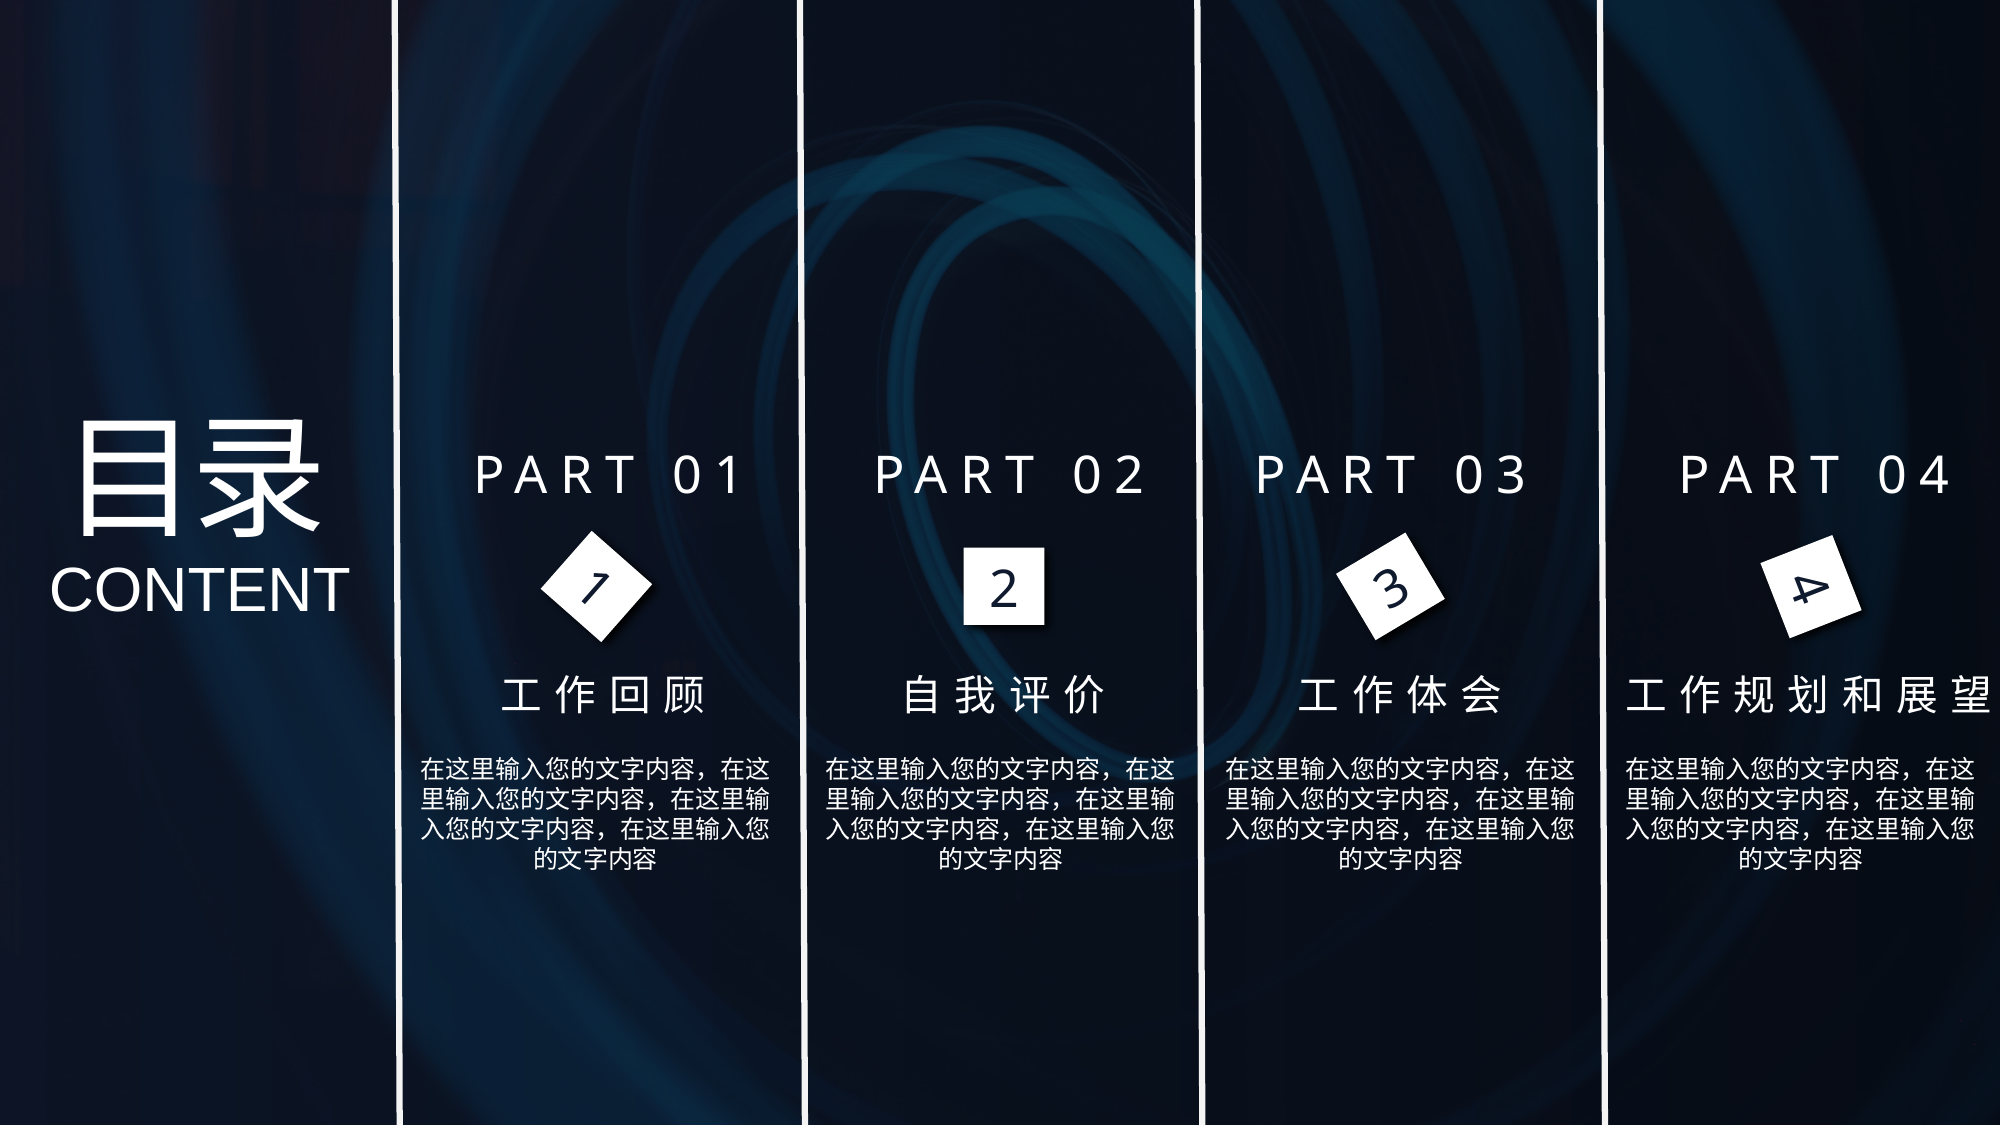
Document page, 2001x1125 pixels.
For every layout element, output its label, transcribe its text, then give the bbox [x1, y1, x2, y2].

text_box 工作体会 [1283, 661, 1518, 727]
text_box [1197, 0, 1203, 1125]
text_box [806, 0, 1197, 1125]
text_box 工作回顾 [485, 661, 720, 727]
text_box 目录 [18, 383, 371, 561]
text_box PART 01 [458, 433, 760, 511]
text_box PART 04 [1663, 433, 1965, 511]
text_box 2 [963, 547, 1045, 625]
text_box 工作规划和展望 [1610, 661, 2000, 727]
text_box PART 03 [1240, 433, 1542, 511]
text_box [1606, 0, 2000, 1125]
text_box 在这里输入您的文字内容，在这里输入您的文字内容，在这里输入您的文字内容，在这里输入您的文字内容 [1209, 746, 1593, 911]
text_box CONTENT [23, 541, 377, 632]
text_box 在这里输入您的文字内容，在这里输入您的文字内容，在这里输入您的文字内容，在这里输入您的文字内容 [809, 746, 1193, 911]
text_box 1 [540, 530, 653, 643]
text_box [394, 0, 400, 1125]
text_box PART 02 [858, 433, 1160, 511]
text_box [1599, 0, 1606, 1125]
text_box 在这里输入您的文字内容，在这里输入您的文字内容，在这里输入您的文字内容，在这里输入您的文字内容 [1609, 746, 1992, 911]
text_box 在这里输入您的文字内容，在这里输入您的文字内容，在这里输入您的文字内容，在这里输入您的文字内容 [404, 746, 787, 911]
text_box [799, 0, 806, 1125]
text_box 3 [1336, 532, 1445, 641]
text_box [0, 0, 394, 1125]
text_box 4 [1760, 535, 1862, 639]
text_box [400, 0, 799, 1125]
text_box [1203, 0, 1599, 1125]
text_box 自我评价 [885, 661, 1120, 727]
